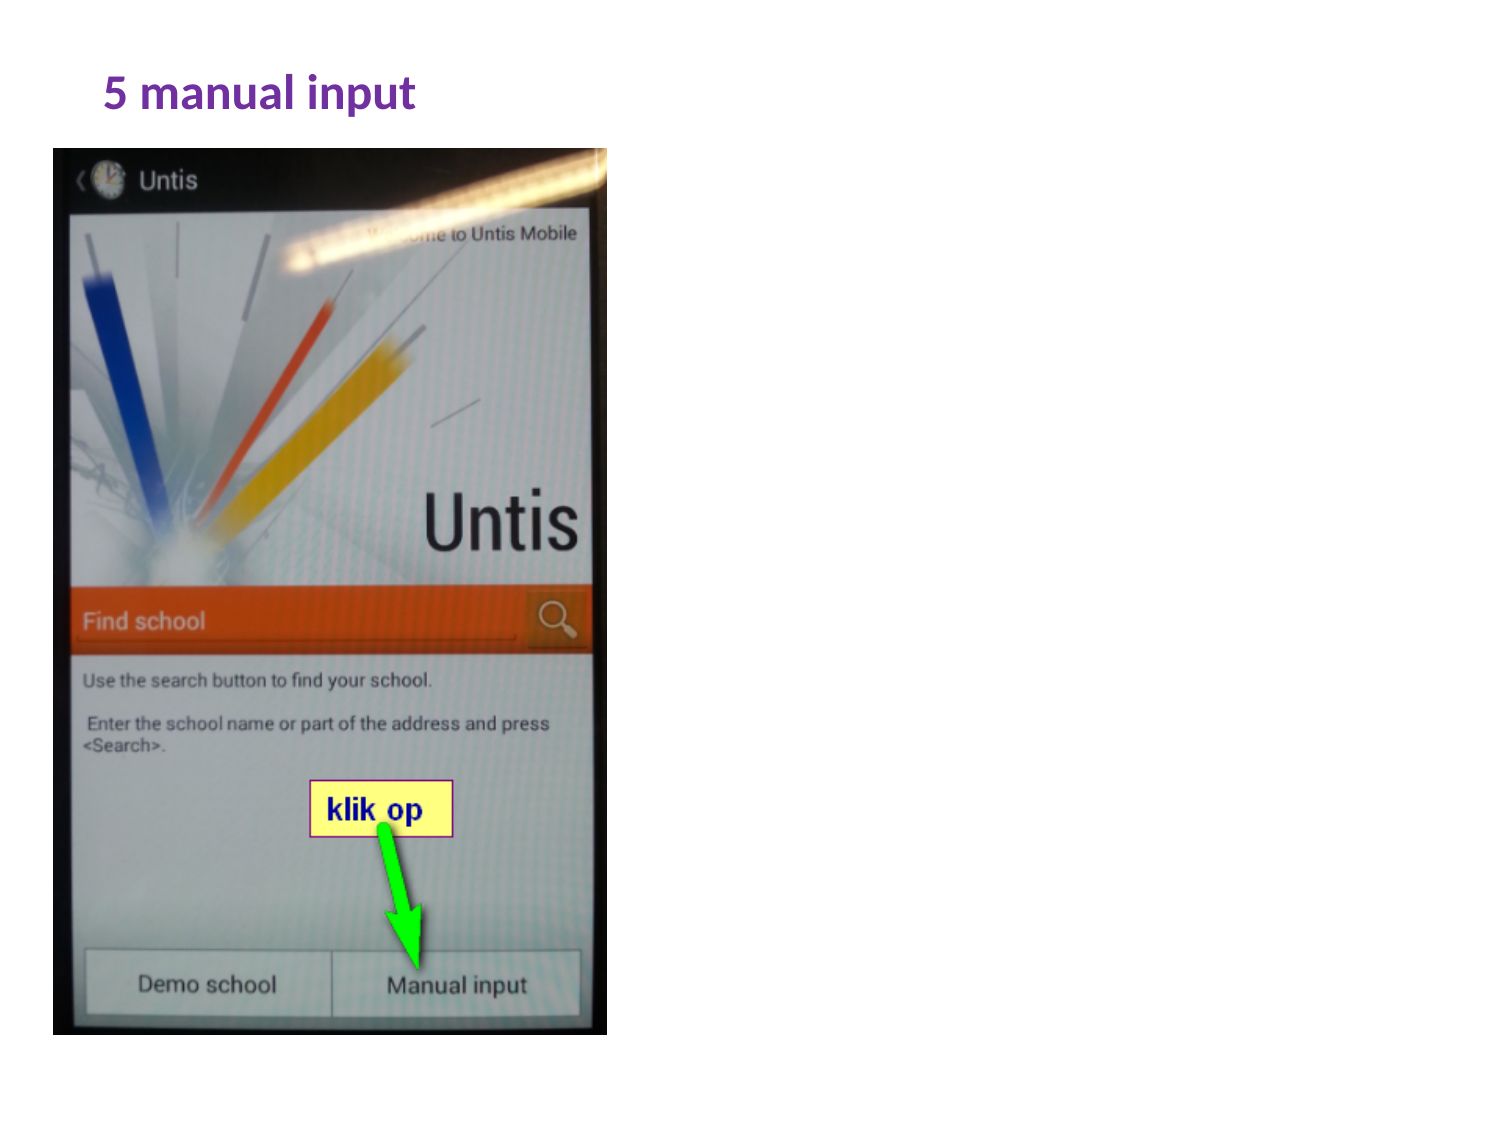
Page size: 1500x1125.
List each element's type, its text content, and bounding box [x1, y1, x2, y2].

text_box 5 manual input [88, 51, 432, 127]
picture [52, 148, 607, 1036]
